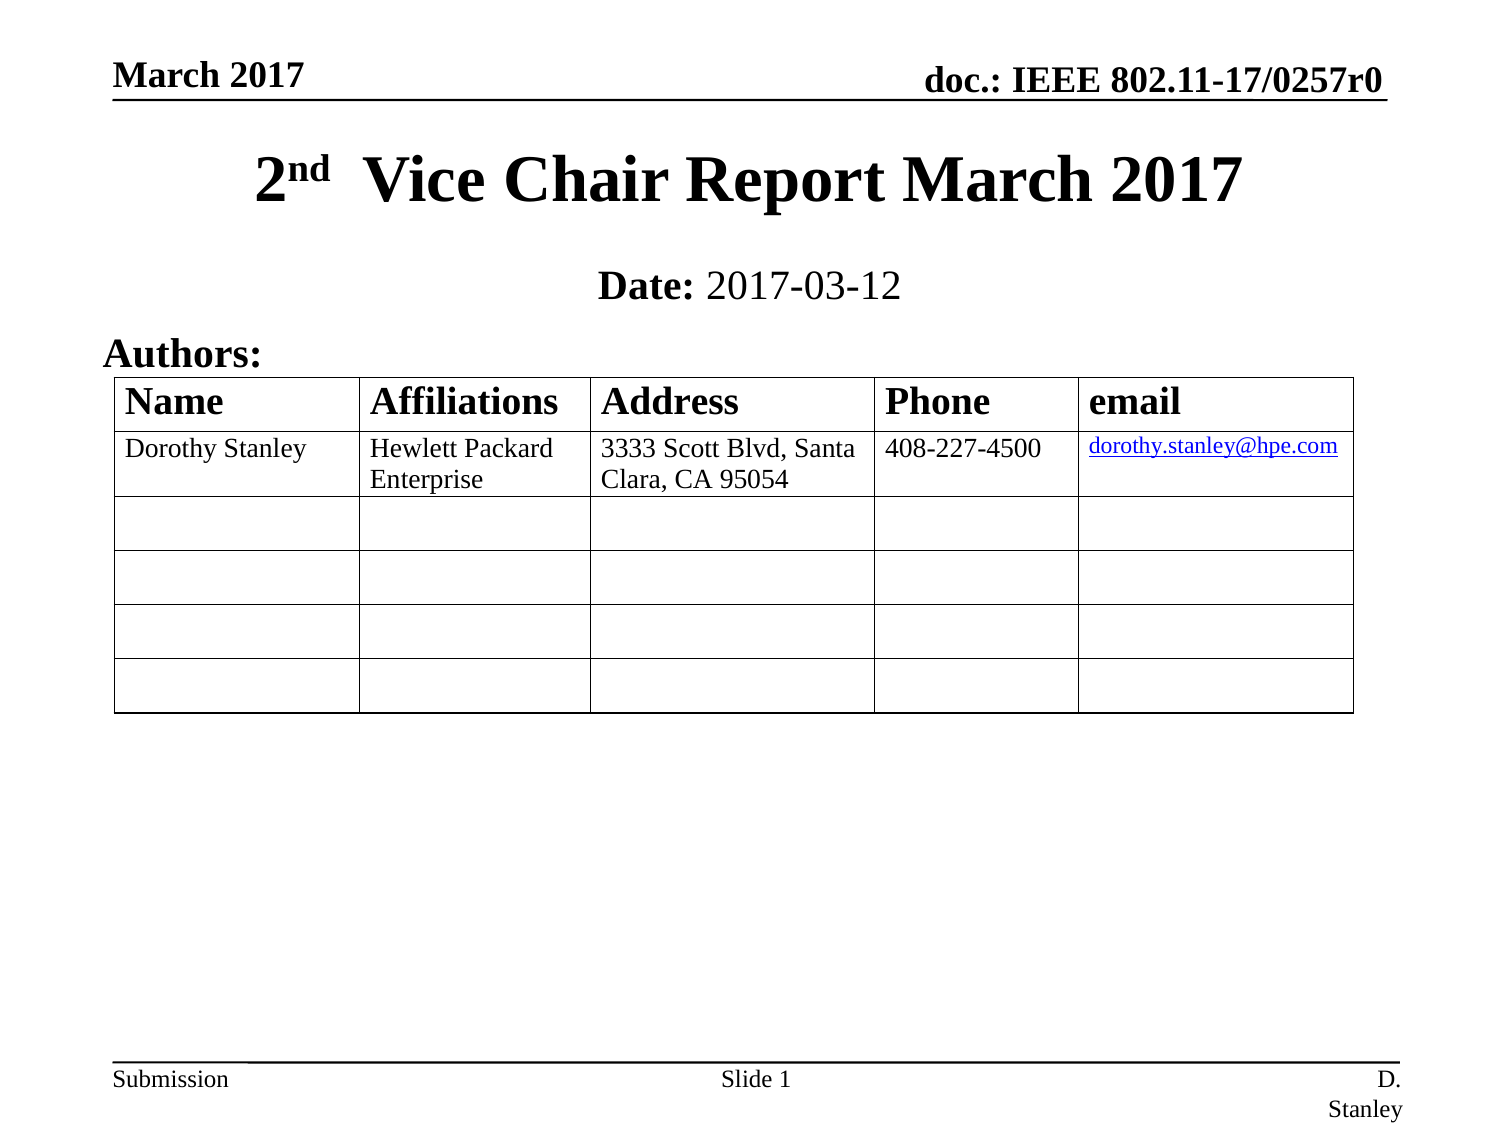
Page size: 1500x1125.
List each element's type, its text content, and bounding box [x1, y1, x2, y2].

slide_number Slide 1 [712, 1061, 800, 1093]
list Date: 2017-03-12 [112, 249, 1388, 313]
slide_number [112, 49, 413, 96]
text_box Authors: [87, 318, 325, 381]
title 2nd Vice Chair Report March 2017 [112, 112, 1388, 238]
footer D. Stanley, HP Enterprise [1324, 1061, 1402, 1093]
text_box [99, 376, 1380, 806]
